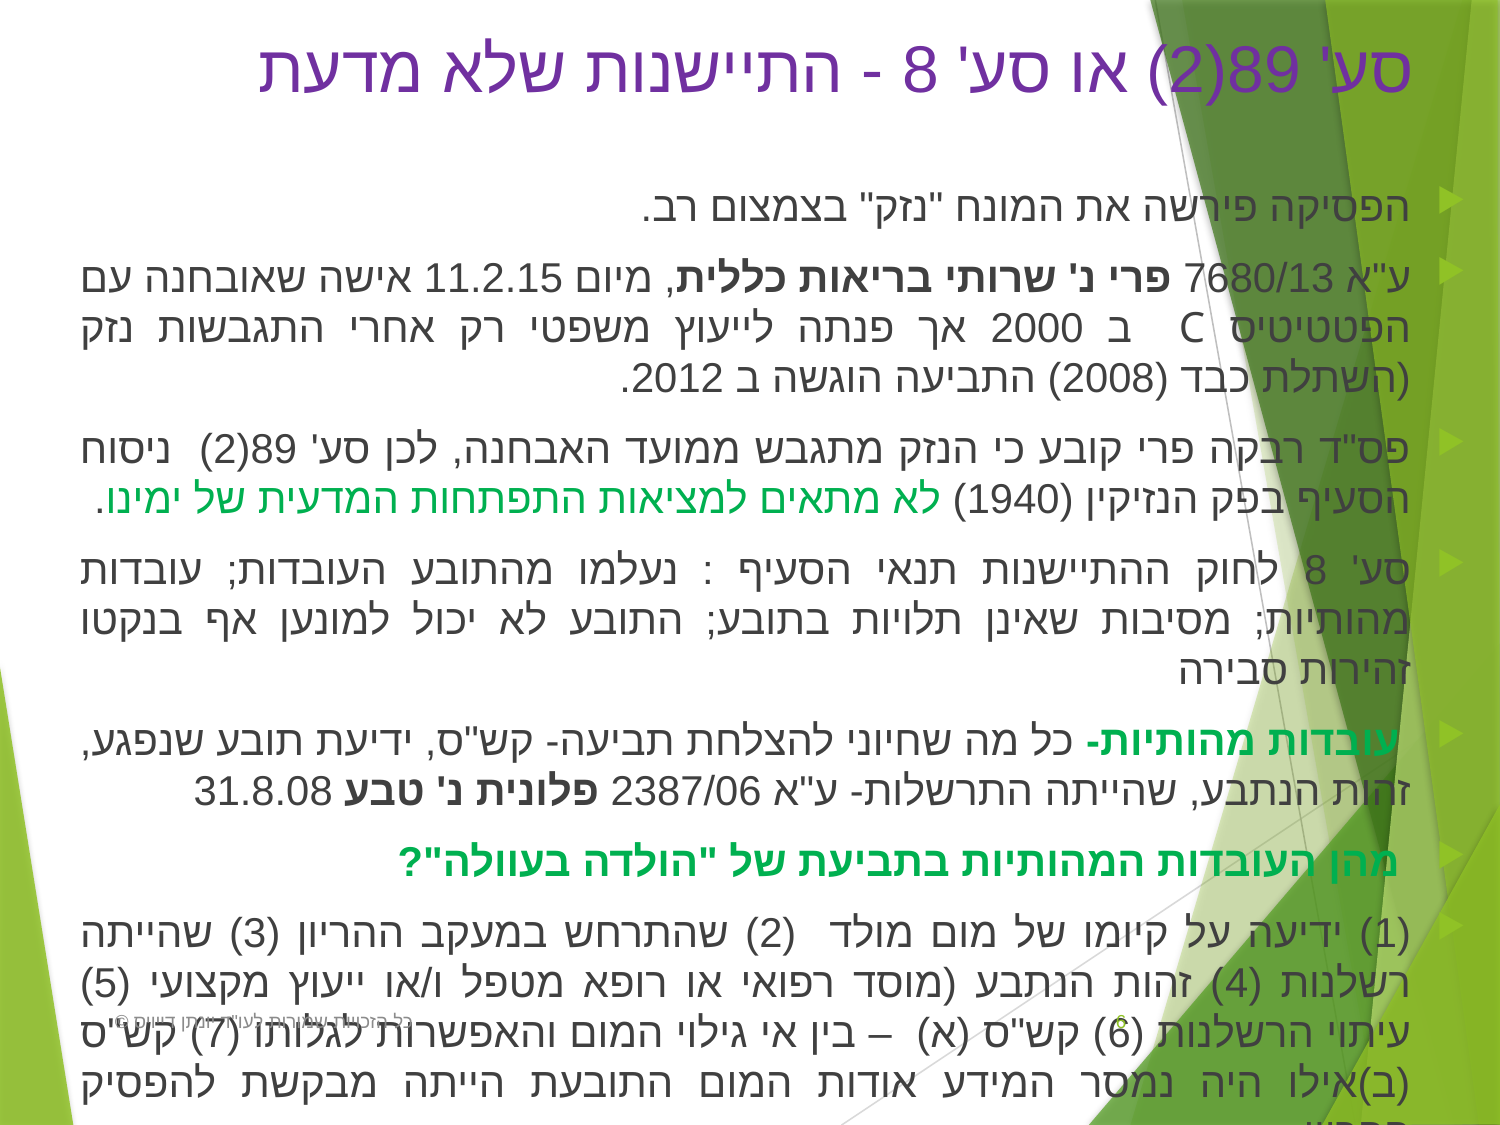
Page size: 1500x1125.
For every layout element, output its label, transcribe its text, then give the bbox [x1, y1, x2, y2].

title סע' 89(2) או סע' 8 - התיישנות שלא מדעת [135, 19, 1500, 114]
slide_number 6 [1057, 991, 1142, 1051]
footer כל הזכויות שמורות לעו"ד יונתן דייויס © [99, 991, 859, 1051]
list הפסיקה פירשה את המונח "נזק" בצמצום רב. ע"א 7680/13 פרי נ' שרותי בריאות כללית, מיום 11.2.15 אישה שאובחנה עם הפטטיטיס C ב 2000 אך פנתה לייעוץ משפטי רק אחרי התגבשות נזק (השתלת כבד (2008) התביעה הוגשה ב 2012. פס"ד רבקה פרי קובע כי הנזק מתגבש ממועד האבחנה, לכן סע' 89(2) ניסוח הסעיף בפק הנזיקין (1940) לא מתאים למציאות התפתחות המדעית של ימינו. סע' 8 לחוק ההתיישנות תנאי הסעיף : נעלמו מהתובע העובדות; עובדות מהותיות; מסיבות שאינן תלויות בתובע; התובע לא יכול למונען אף בנקטו זהירות סבירה עובדות מהותיות- כל מה שחיוני להצלחת תביעה- קש"ס, ידיעת תובע שנפגע, זהות הנתבע, שהייתה התרשלות- ע"א 2387/06 פלונית נ' טבע 31.8.08 מהן העובדות המהותיות בתביעת של "הולדה בעוולה"? (1) ידיעה על קיומו של מום מולד (2) שהתרחש במעקב ההריון (3) שהייתה רשלנות (4) זהות הנתבע (מוסד רפואי או רופא מטפל ו/או ייעוץ מקצועי (5) עיתוי הרשלנות (6) קש"ס (א) – בין אי גילוי המום והאפשרות לגלותו (7) קש"ס (ב)אילו היה נמסר המידע אודות המום התובעת הייתה מבקשת להפסיק ההריון. [64, 172, 1483, 1125]
